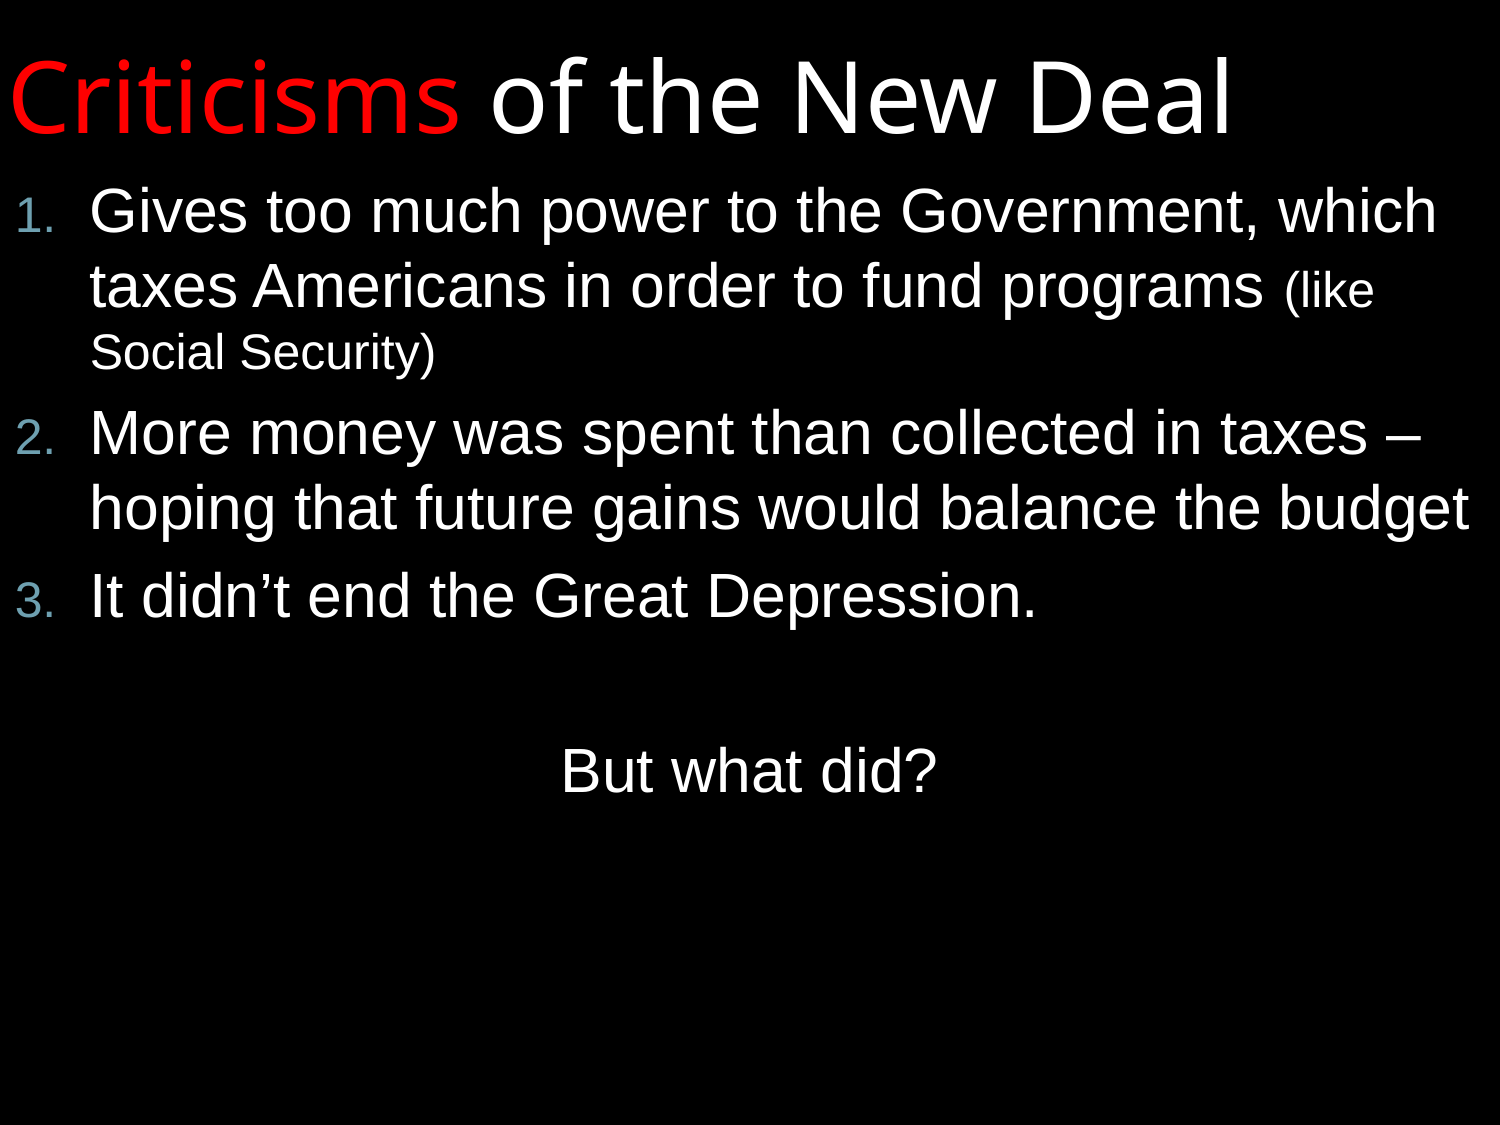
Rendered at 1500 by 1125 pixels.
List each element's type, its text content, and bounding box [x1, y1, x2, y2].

list Gives too much power to the Government, which taxes Americans in order to fund programs (like Social Security) More money was spent than collected in taxes –hoping that future gains would balance the budget It didn’t end the Great Depression. But what did? [0, 162, 1500, 1125]
title Criticisms of the New Deal [0, 0, 1500, 162]
